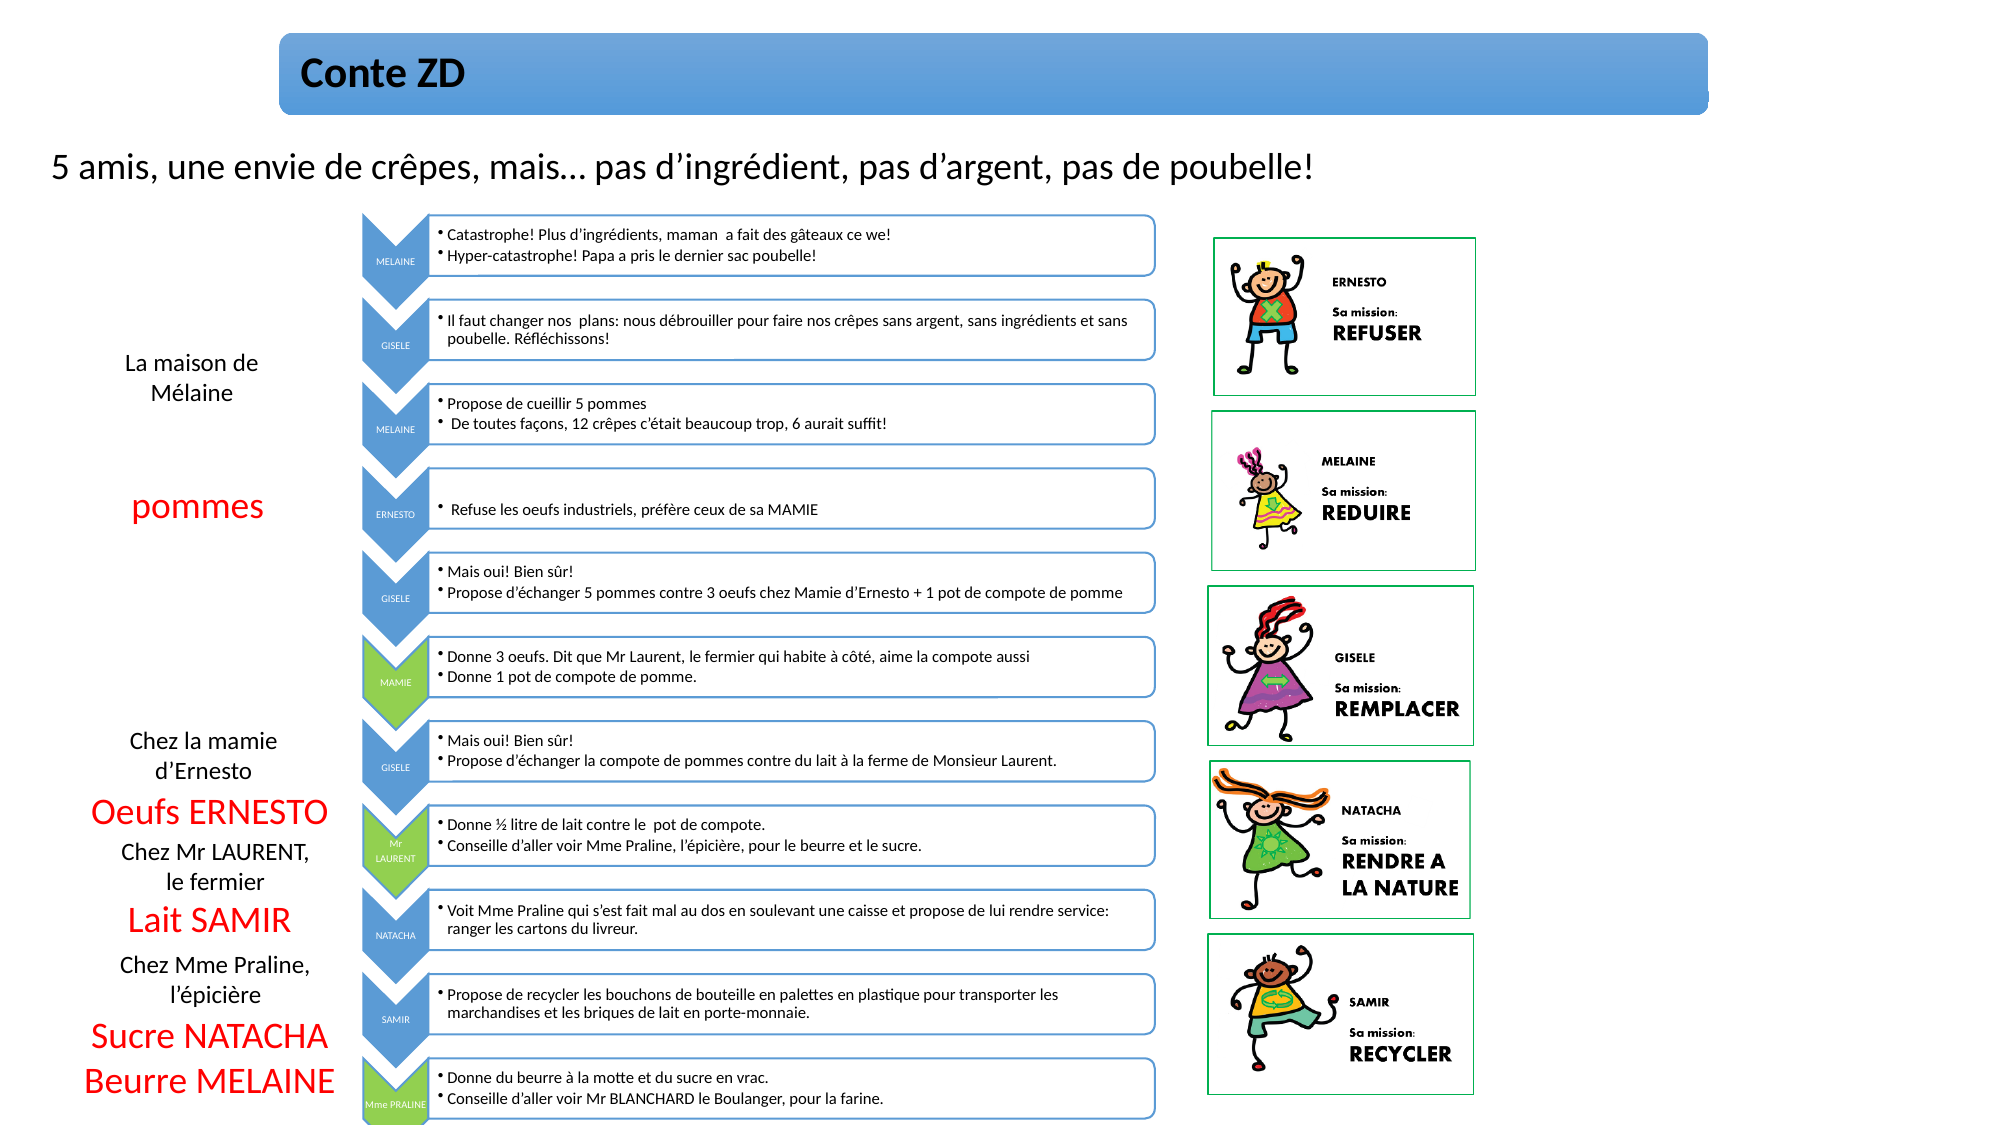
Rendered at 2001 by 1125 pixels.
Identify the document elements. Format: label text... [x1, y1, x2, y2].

text_box pommes [79, 473, 317, 534]
picture [1207, 585, 1474, 747]
text_box Chez Mr LAURENT, le fermier [103, 840, 328, 887]
picture [1213, 237, 1476, 396]
text_box Lait SAMIR [68, 887, 352, 948]
text_box Sucre NATACHA Beurre MELAINE [68, 1003, 352, 1109]
picture [1207, 933, 1474, 1095]
text_box 5 amis, une envie de crêpes, mais… pas d’ingrédient, pas d’argent, pas de poubelle! [36, 135, 1398, 195]
text_box Oeufs ERNESTO [68, 779, 352, 840]
text_box La maison de Mélaine [103, 339, 281, 414]
text_box Chez la mamie d’Ernesto [91, 717, 317, 779]
picture [1209, 760, 1472, 919]
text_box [279, 30, 1709, 117]
text_box Chez Mme Praline, l’épicière [103, 948, 328, 1003]
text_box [363, 214, 1155, 1125]
picture [1209, 410, 1476, 571]
